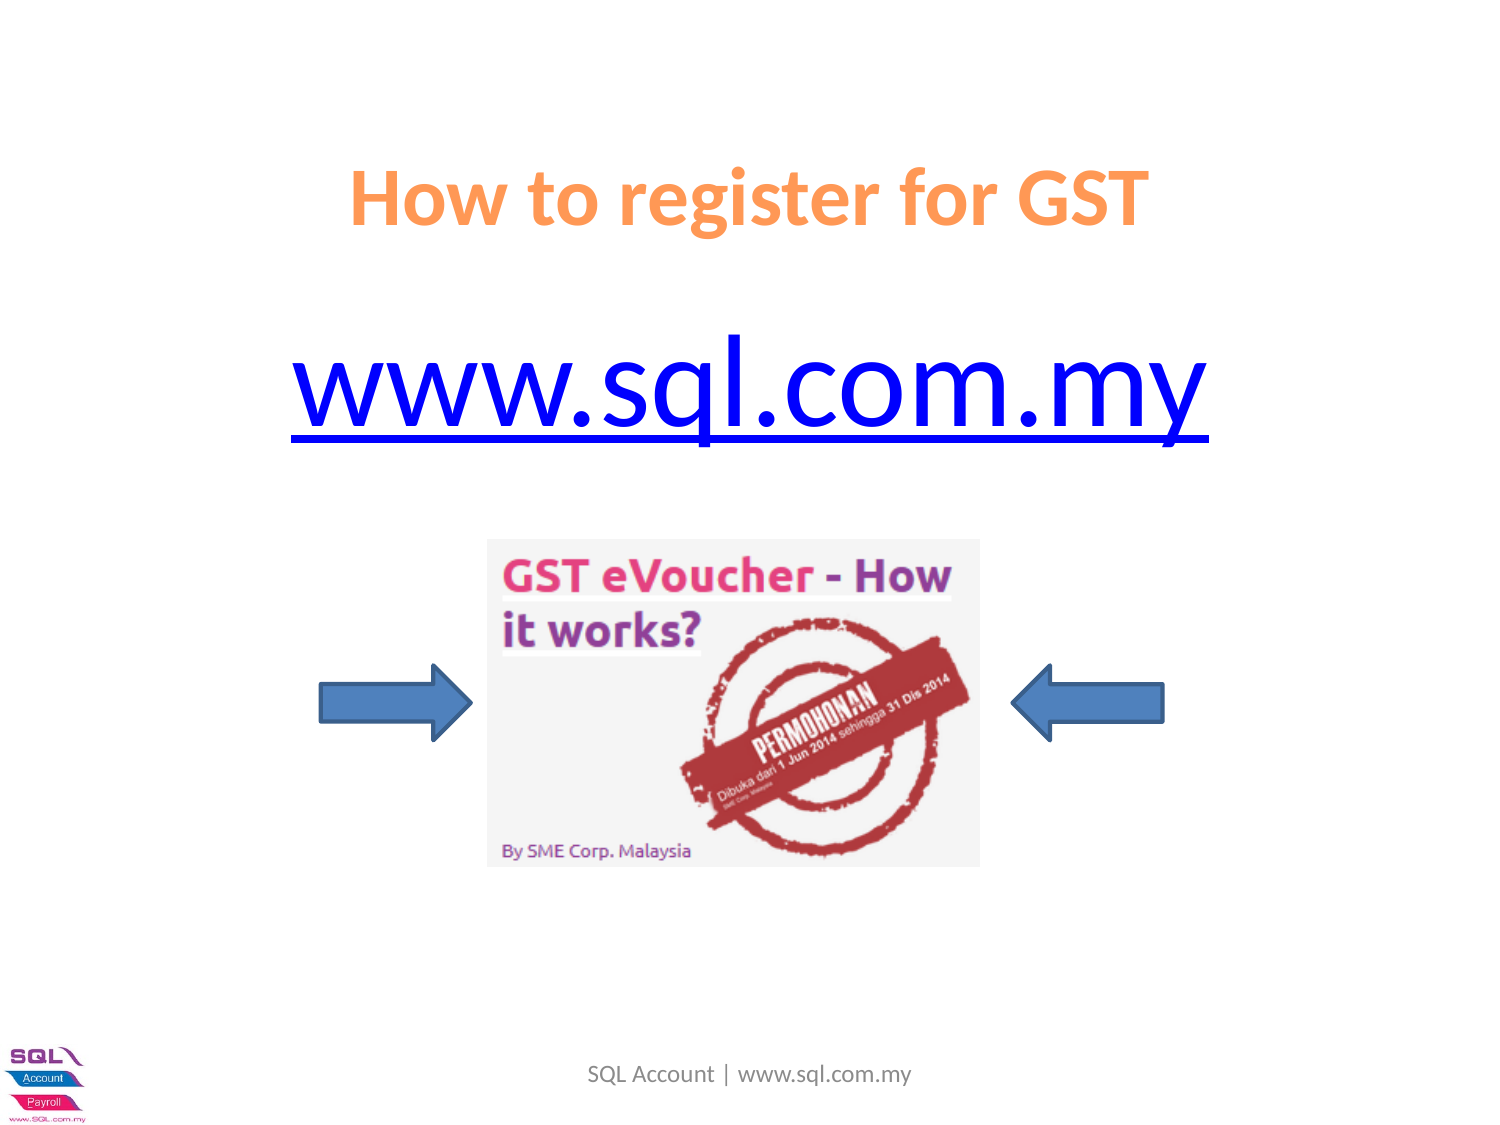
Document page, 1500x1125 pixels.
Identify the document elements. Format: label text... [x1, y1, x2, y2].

text_box [1010, 663, 1165, 743]
picture [0, 1044, 91, 1125]
title How to register for GST [75, 107, 1425, 278]
text_box [318, 663, 473, 743]
list www.sql.com.my [75, 287, 1425, 463]
footer SQL Account | www.sql.com.my [512, 1042, 988, 1103]
picture [487, 539, 980, 867]
